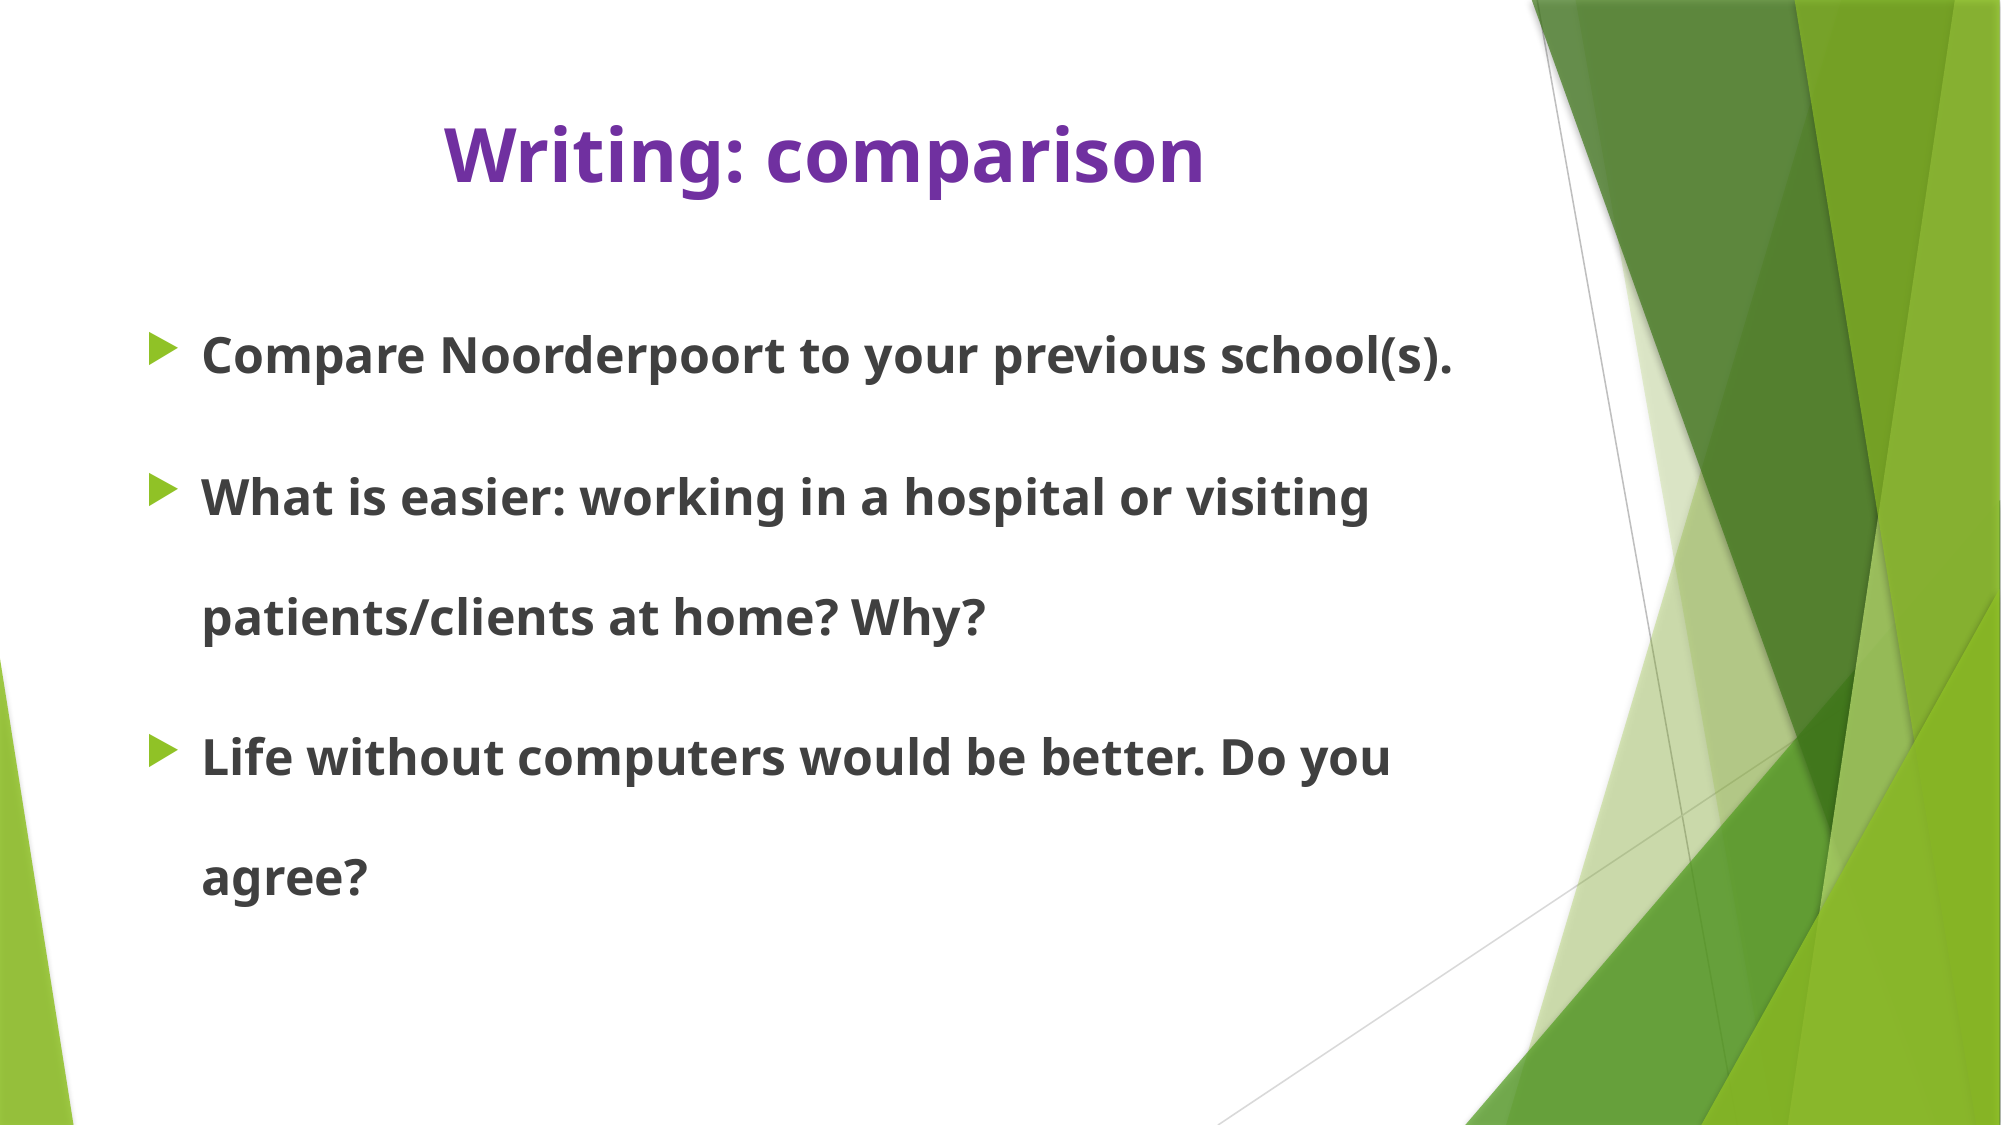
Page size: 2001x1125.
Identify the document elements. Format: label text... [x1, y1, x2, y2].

title Writing: comparison [130, 99, 1522, 256]
list Compare Noorderpoort to your previous school(s). What is easier: working in a hospital or visiting patients/clients at home? Why? Life without computers would be better. Do you agree? [130, 256, 1522, 992]
